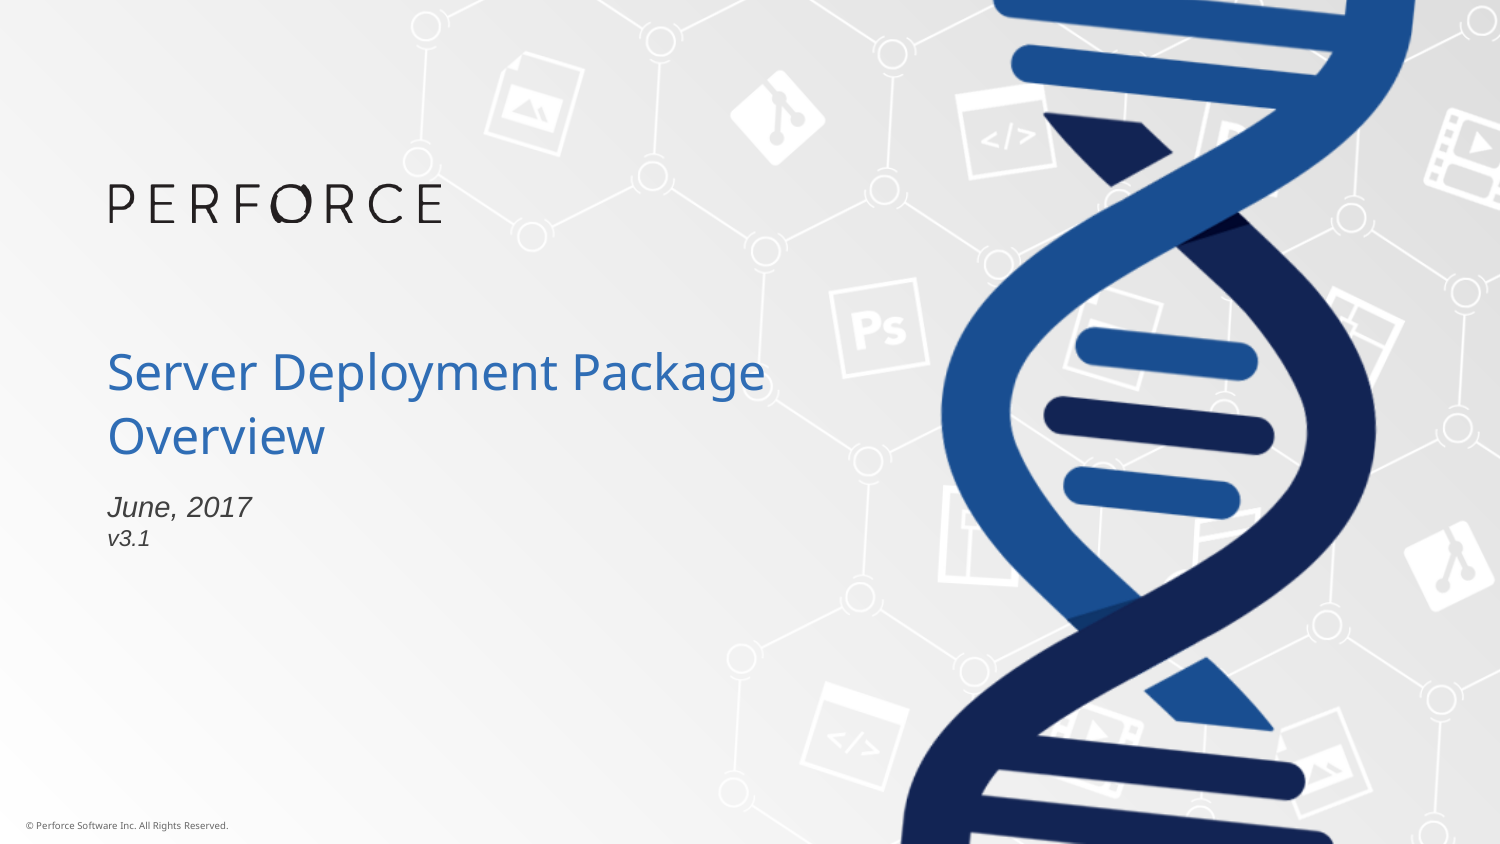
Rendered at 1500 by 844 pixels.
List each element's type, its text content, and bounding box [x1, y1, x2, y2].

subtitle June, 2017 v3.1 [107, 488, 776, 558]
title Server Deployment Package Overview [107, 308, 970, 472]
picture [234, 0, 1500, 844]
